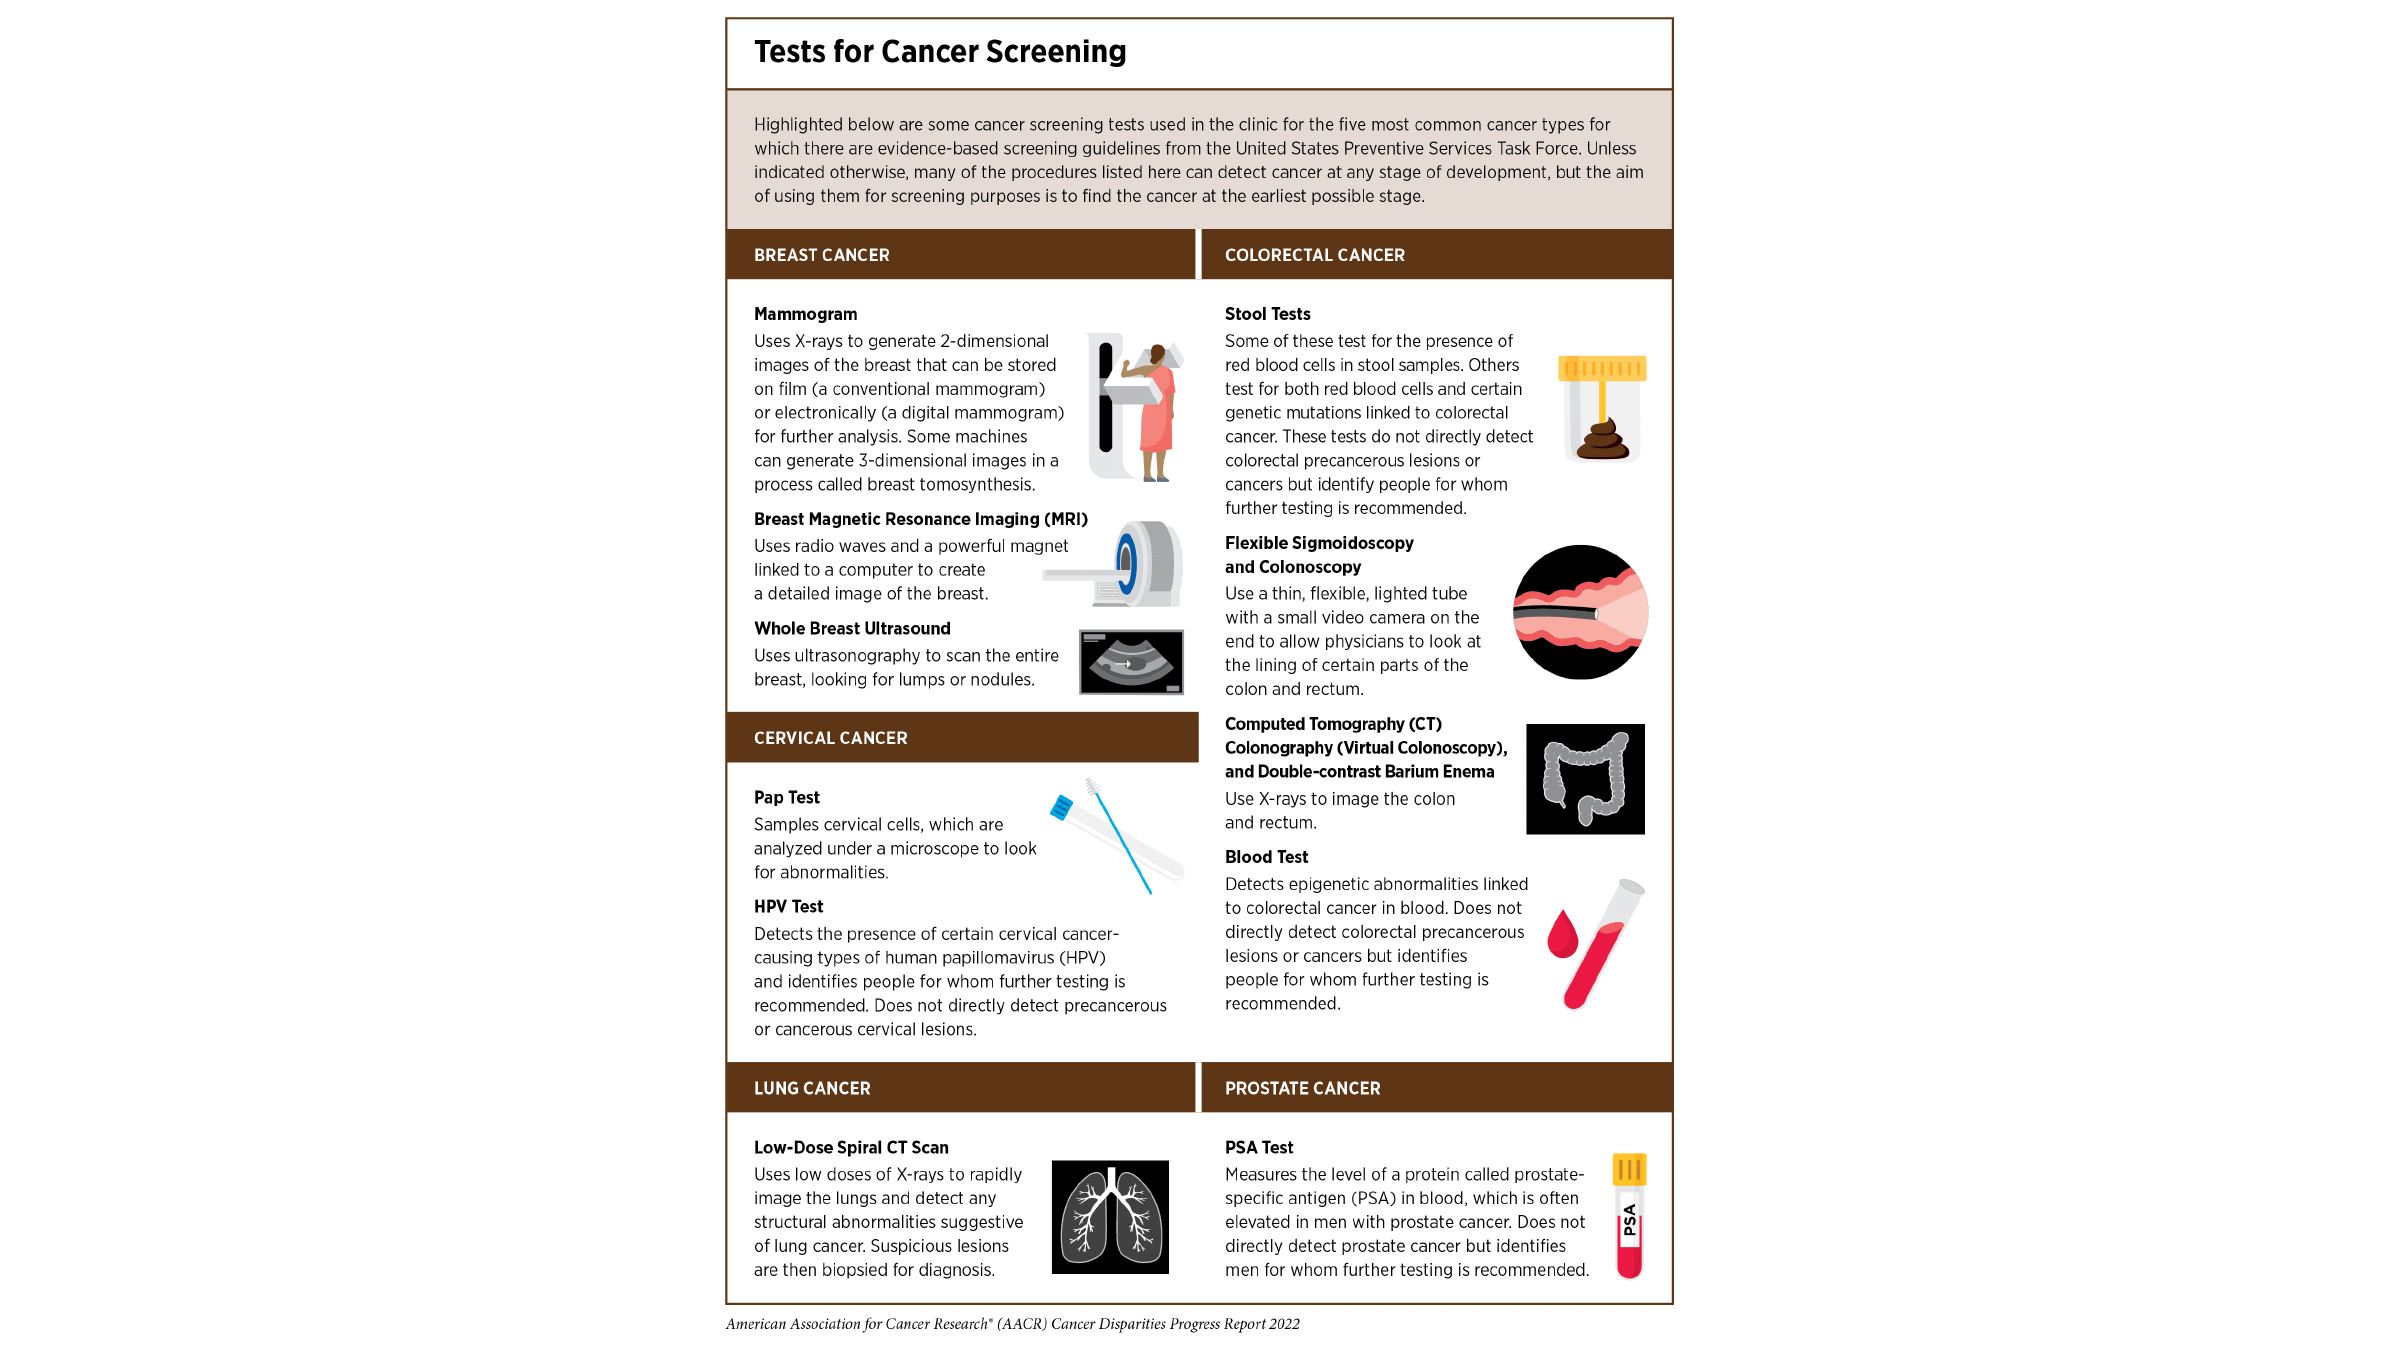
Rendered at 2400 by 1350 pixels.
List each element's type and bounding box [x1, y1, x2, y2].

picture [707, 0, 1693, 1350]
